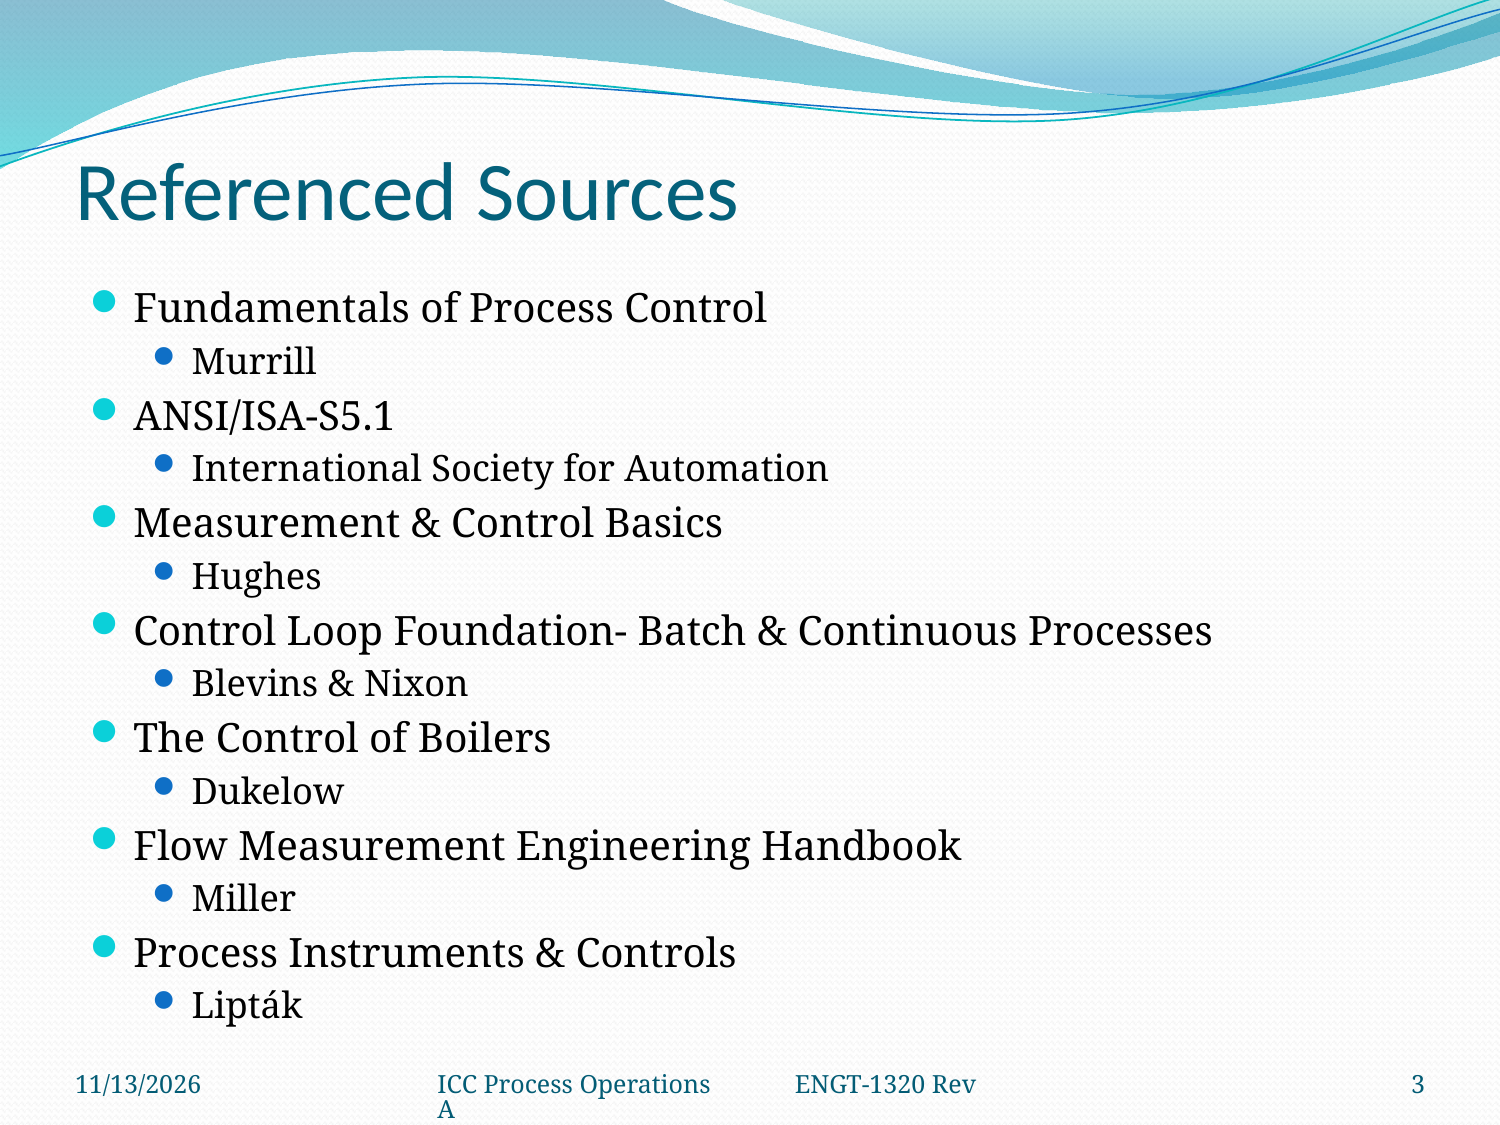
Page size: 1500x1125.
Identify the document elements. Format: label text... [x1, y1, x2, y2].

title Referenced Sources [75, 115, 1425, 238]
list Fundamentals of Process Control Murrill ANSI/ISA-S5.1 International Society for Automation Measurement & Control Basics Hughes Control Loop Foundation- Batch & Continuous Processes Blevins & Nixon The Control of Boilers Dukelow Flow Measurement Engineering Handbook Miller Process Instruments & Controls Lipták [75, 275, 1425, 1038]
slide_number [75, 1042, 425, 1103]
slide_number 3 [1299, 1042, 1425, 1103]
footer ICC Process Operations ENGT-1320 Rev A [437, 1042, 988, 1103]
